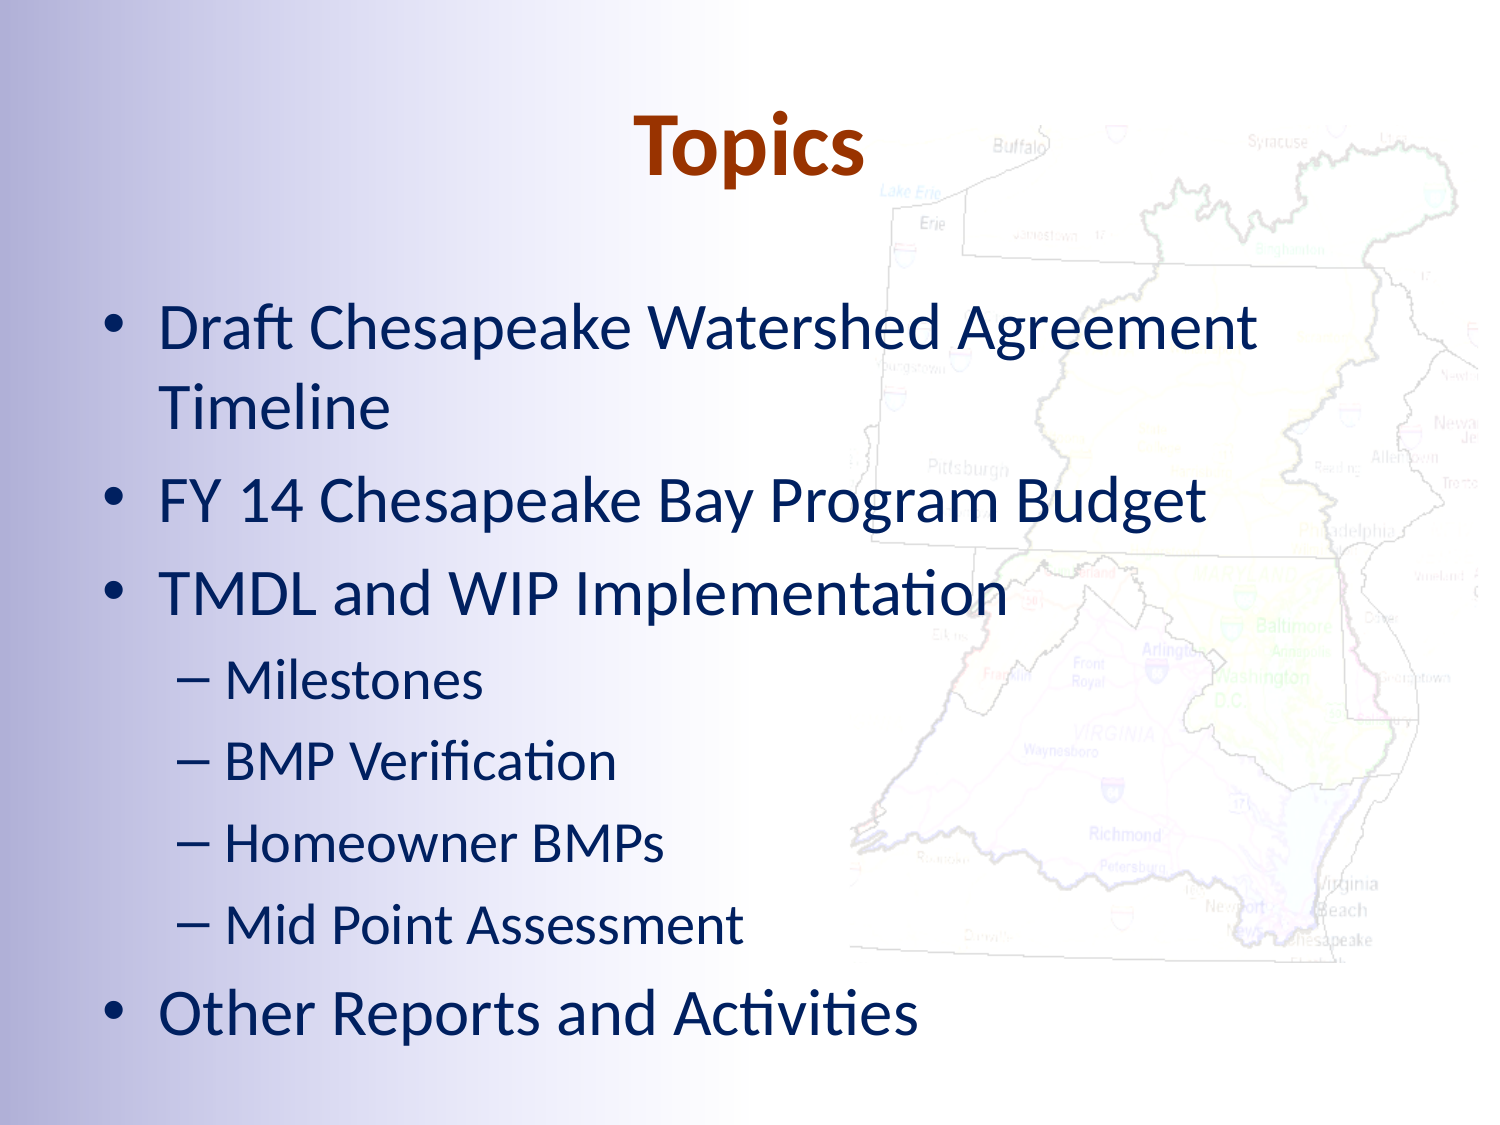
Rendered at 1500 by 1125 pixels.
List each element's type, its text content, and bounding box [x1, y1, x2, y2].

title Topics [74, 44, 1426, 233]
list Draft Chesapeake Watershed Agreement Timeline FY 14 Chesapeake Bay Program Budget TMDL and WIP Implementation Milestones BMP Verification Homeowner BMPs Mid Point Assessment Other Reports and Activities [87, 274, 1438, 1076]
